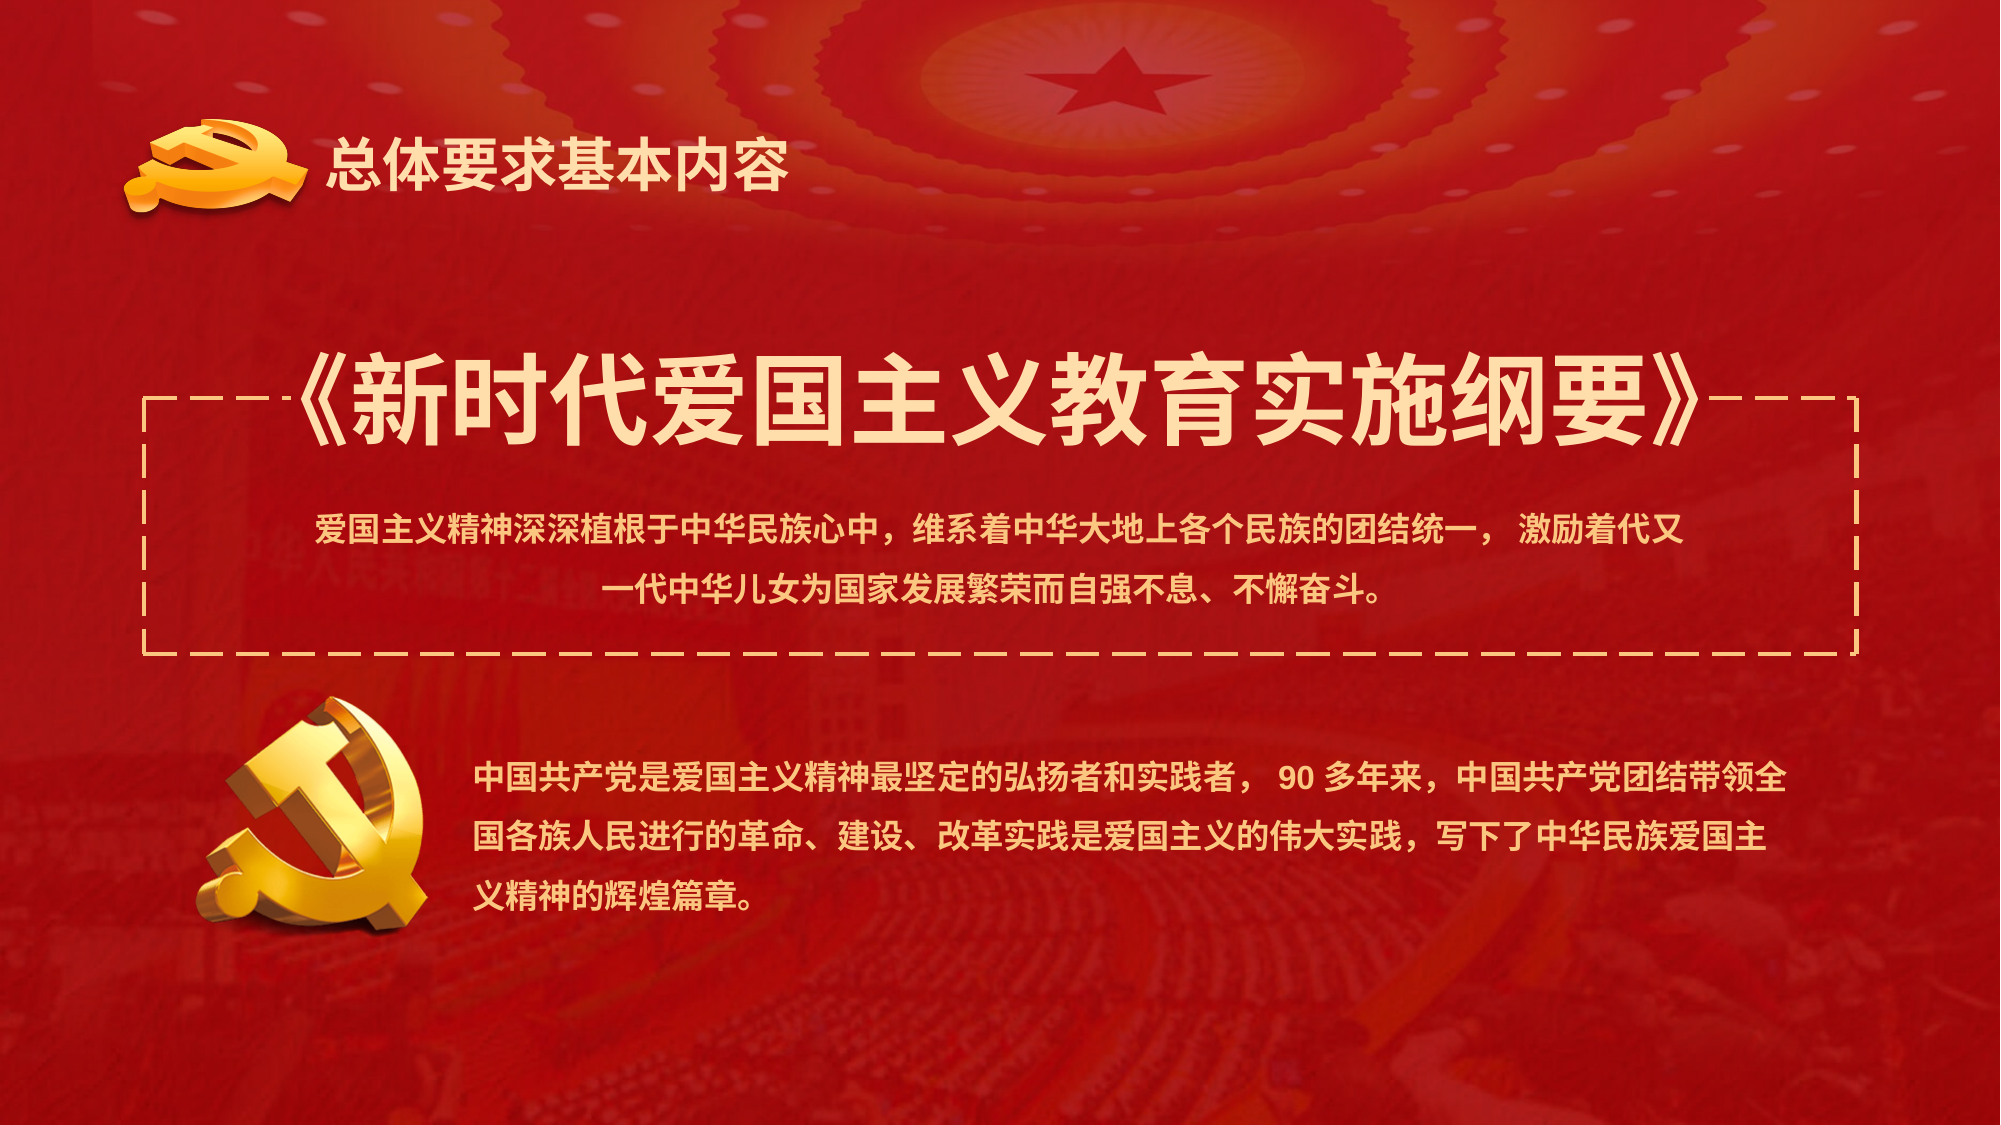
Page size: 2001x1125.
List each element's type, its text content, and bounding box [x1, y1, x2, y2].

picture [190, 696, 430, 943]
text_box 总体要求基本内容 [309, 120, 1363, 206]
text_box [143, 329, 1857, 655]
text_box 中国共产党是爱国主义精神最坚定的弘扬者和实践者，90多年来，中国共产党团结带领全国各族人民进行的革命、建设、改革实践是爱国主义的伟大实践，写下了中华民族爱国主义精神的辉煌篇章。 [457, 728, 1810, 923]
picture [123, 119, 309, 219]
